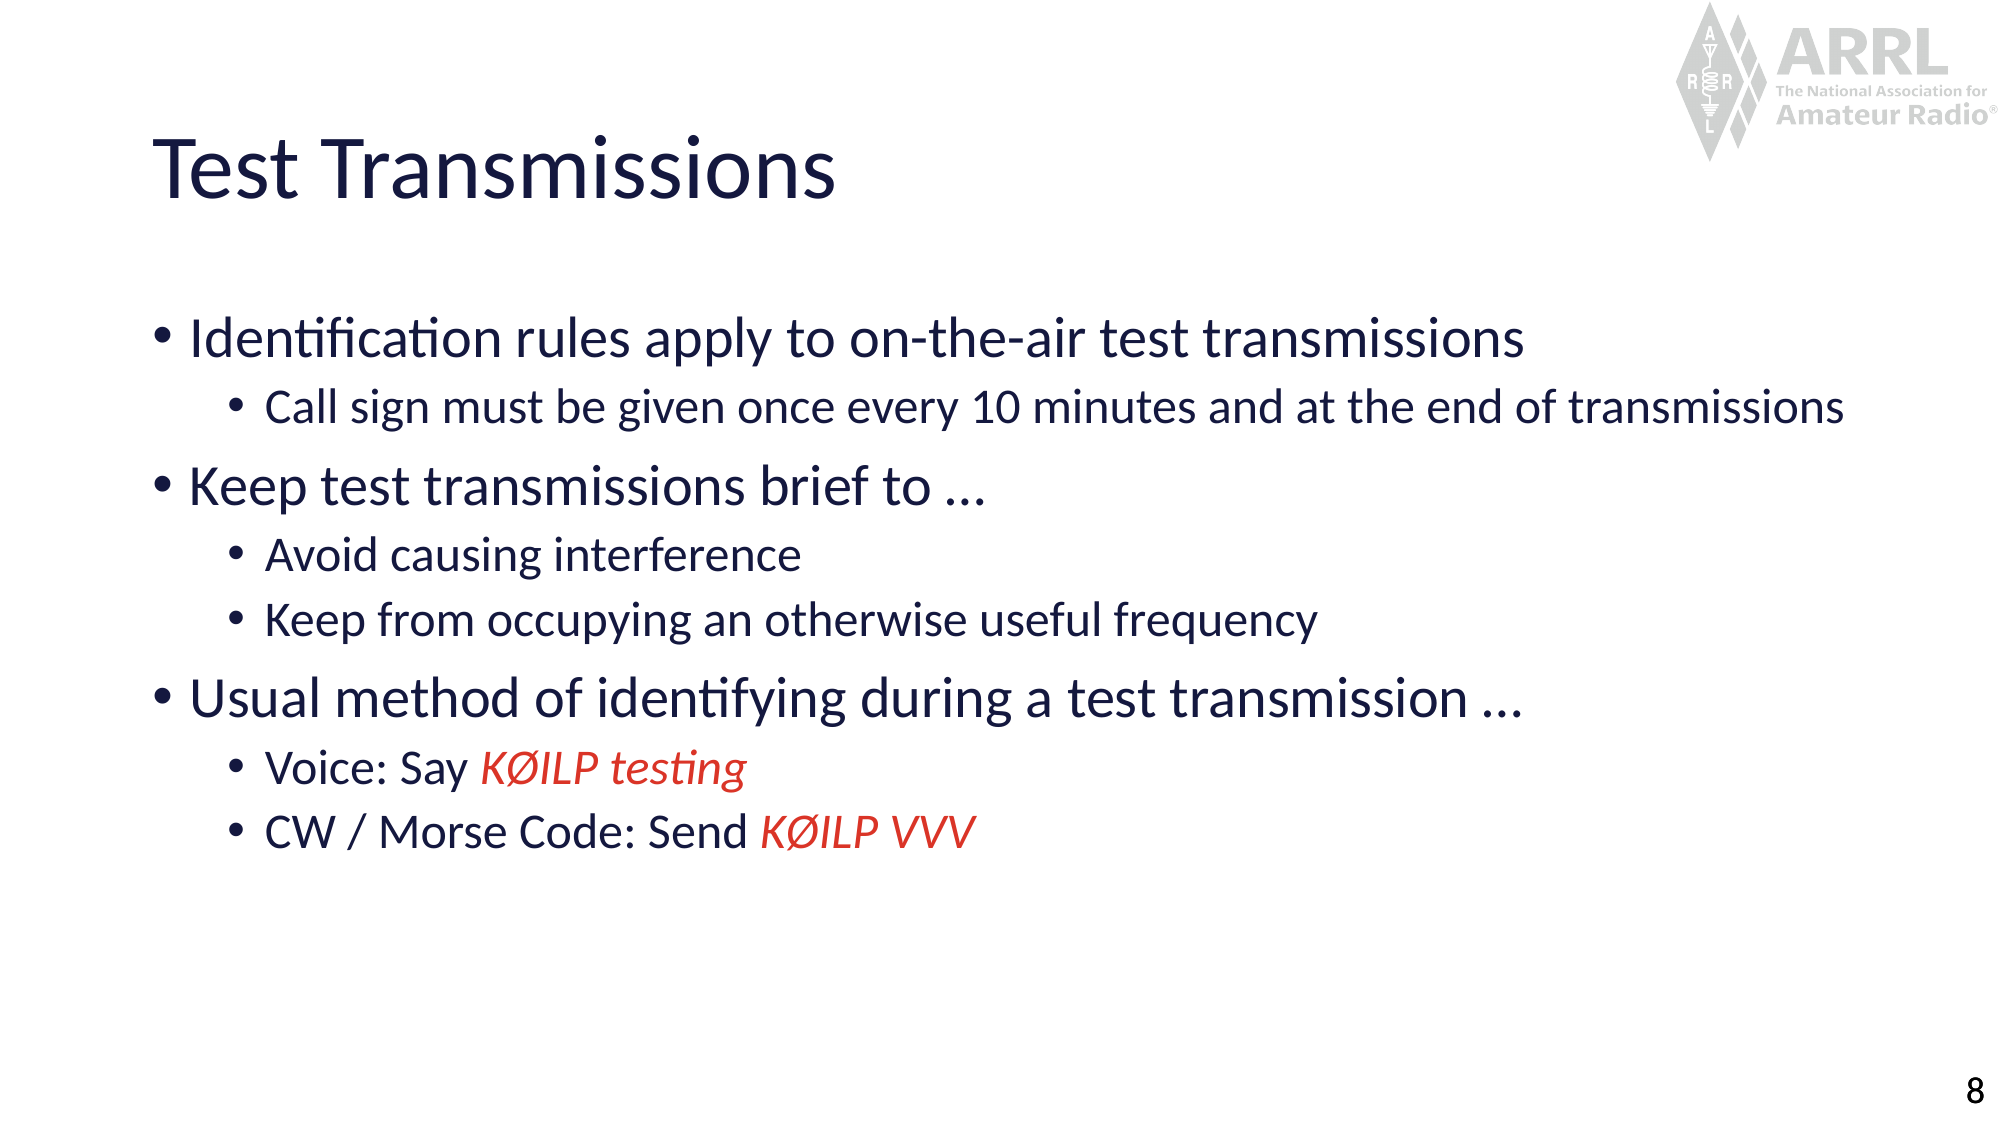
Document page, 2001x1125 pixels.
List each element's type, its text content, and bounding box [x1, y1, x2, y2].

title Test Transmissions [137, 59, 1863, 278]
picture [1674, 0, 2000, 164]
list Identification rules apply to on-the-air test transmissions Call sign must be given once every 10 minutes and at the end of transmissions Keep test transmissions brief to … Avoid causing interference Keep from occupying an otherwise useful frequency Usual method of identifying during a test transmission … Voice: Say KØILP testing CW / Morse Code: Send KØILP VVV [137, 299, 1863, 1014]
